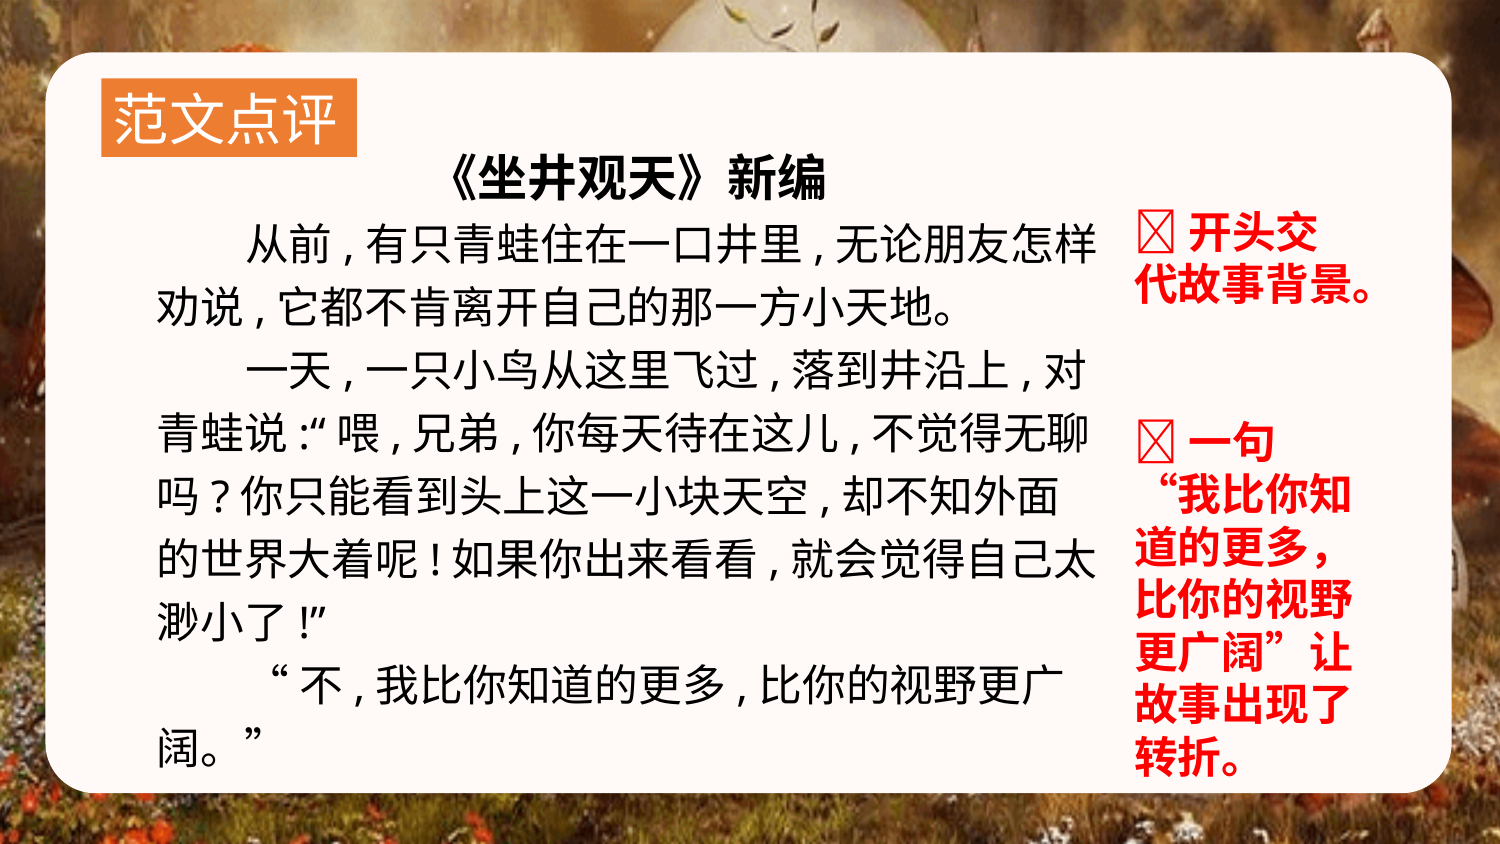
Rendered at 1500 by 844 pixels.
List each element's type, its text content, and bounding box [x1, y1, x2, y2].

text_box 开头交代故事背景。 一句“我比你知道的更多，比你的视野更广阔”让故事出现了转折。 [1122, 146, 1367, 788]
text_box 《坐井观天》新编 从前,有只青蛙住在一口井里,无论朋友怎样劝说,它都不肯离开自己的那一方小天地。 一天,一只小鸟从这里飞过,落到井沿上,对青蛙说:“喂,兄弟,你每天待在这儿,不觉得无聊吗?你只能看到头上这一小块天空,却不知外面的世界大着呢!如果你出来看看,就会觉得自己太渺小了!” “不,我比你知道的更多,比你的视野更广阔。” [145, 128, 1110, 779]
text_box 范文点评 [101, 78, 357, 157]
picture [0, 0, 1500, 844]
